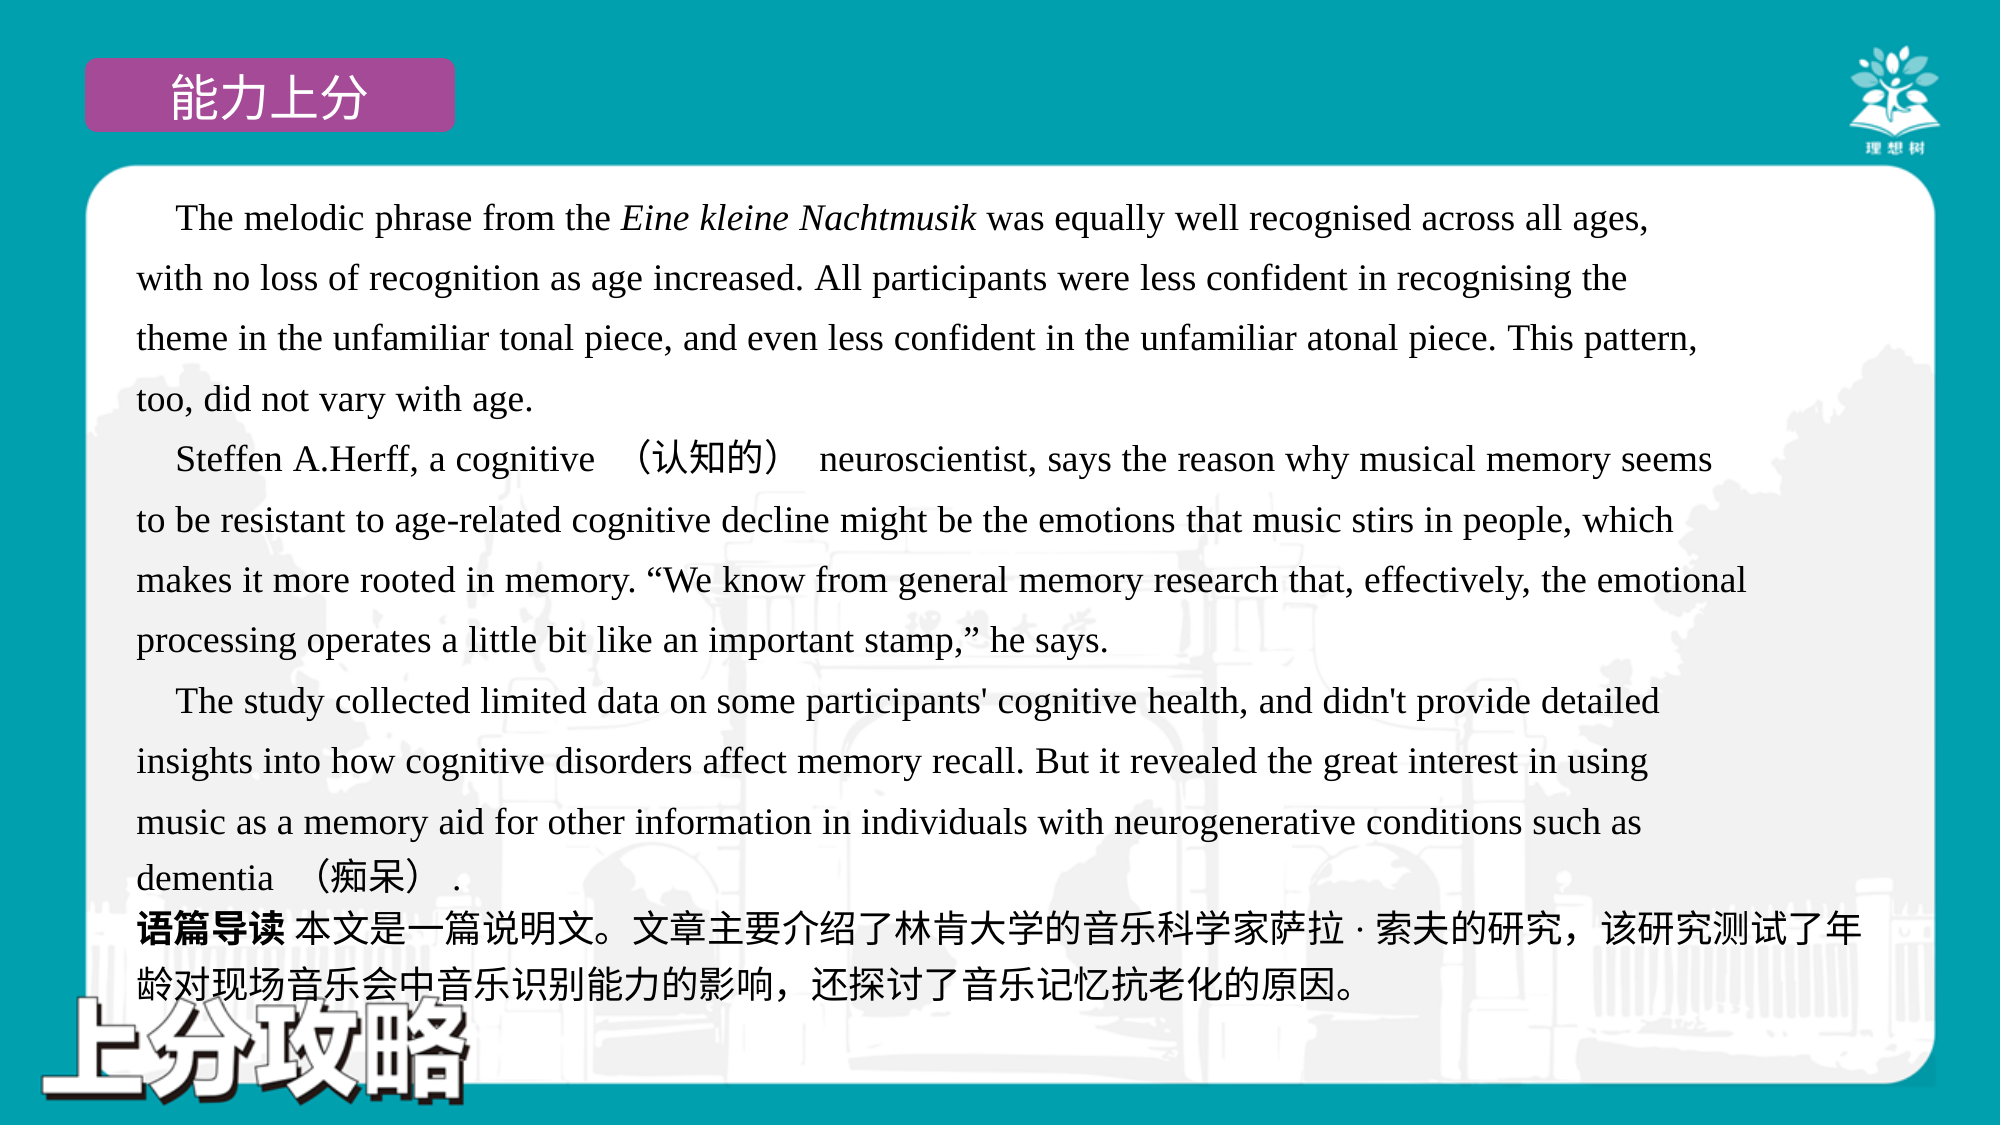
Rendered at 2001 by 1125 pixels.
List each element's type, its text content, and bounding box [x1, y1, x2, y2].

text_box 语篇导读 本文是一篇说明文。文章主要介绍了林肯大学的音乐科学家萨拉·索夫的研究，该研究测试了年 龄对现场音乐会中音乐识别能力的影响，还探讨了音乐记忆抗老化的原因。 [136, 889, 1865, 1002]
picture [0, 0, 2000, 1125]
text_box The melodic phrase from the Eine kleine Nachtmusik was equally well recognised across all ages, with no loss of recognition as age increased. All participants were less confident in recognising the theme in the unfamiliar tonal piece, and even less confident in the unfamiliar atonal piece. This pattern, too, did not vary with age. Steffen A.Herff, a cognitive （认知的） neuroscientist, says the reason why musical memory seems to be resistant to age-related cognitive decline might be the emotions that music stirs in people, which makes it more rooted in memory. “We know from general memory research that, effectively, the emotional processing operates a little bit like an important stamp,” he says. The study collected limited data on some participants' cognitive health, and didn't provide detailed insights into how cognitive disorders affect memory recall. But it revealed the great interest in using music as a memory aid for other information in individuals with neurogenerative conditions such as dementia （痴呆）.#6 [136, 177, 1865, 889]
